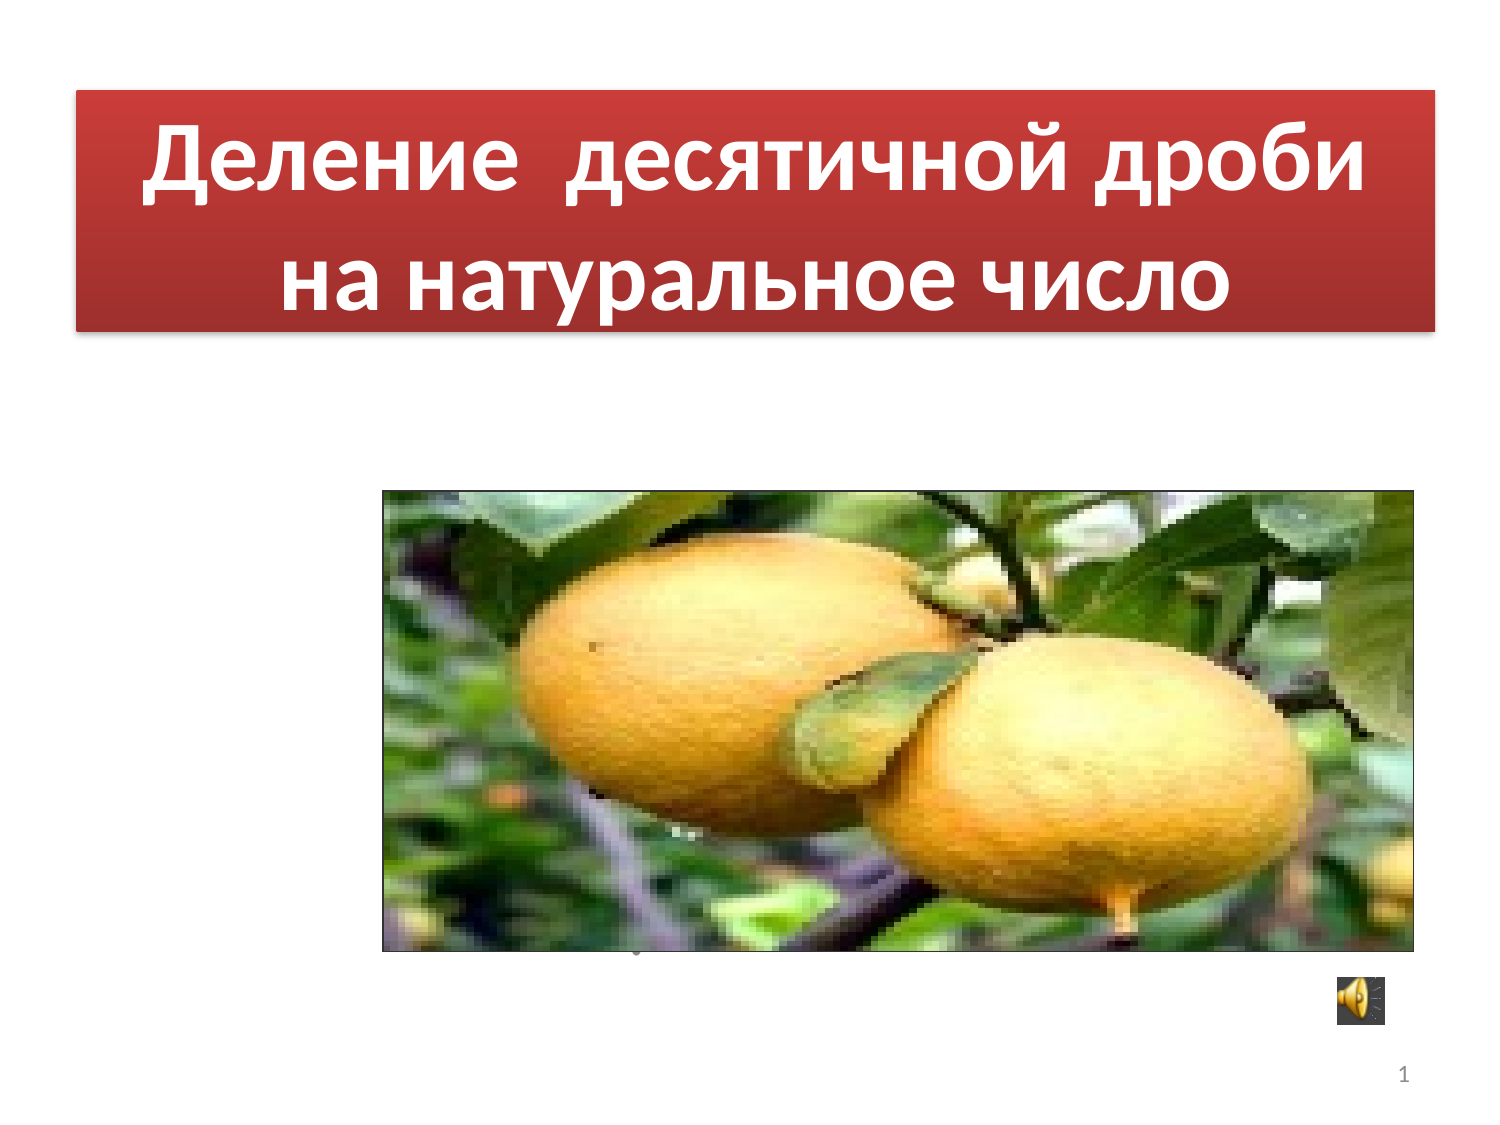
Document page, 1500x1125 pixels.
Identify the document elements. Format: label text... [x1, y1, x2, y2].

subtitle . [123, 881, 1149, 1086]
title Деление десятичной дроби на натуральное число [76, 90, 1436, 332]
picture [1335, 975, 1387, 1027]
slide_number 1 [1074, 1042, 1425, 1103]
picture [383, 491, 1414, 951]
